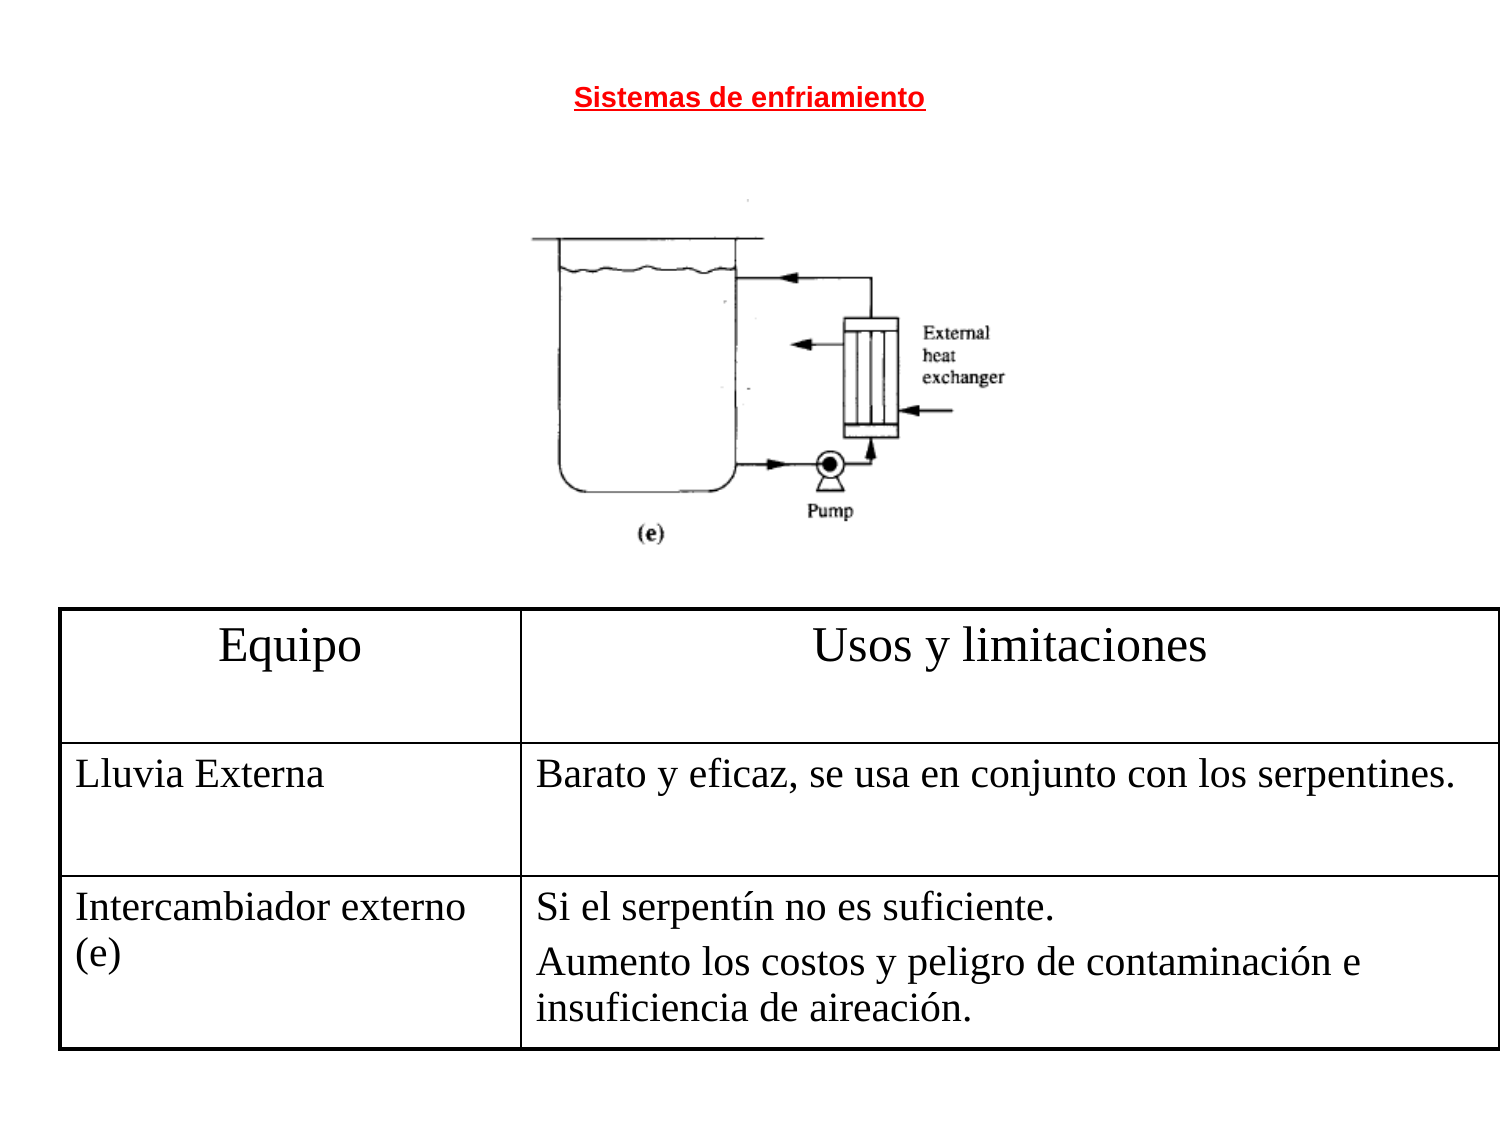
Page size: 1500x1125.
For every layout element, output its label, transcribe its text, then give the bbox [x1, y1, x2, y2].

picture [503, 198, 1031, 551]
table_header Equipo [62, 611, 520, 742]
table_cell Lluvia Externa [62, 744, 520, 875]
table_cell Si el serpentín no es suficiente. Aumento los costos y peligro de contaminación e insuficiencia de aireación. [522, 877, 1498, 1047]
table_cell Barato y eficaz, se usa en conjunto con los serpentines. [522, 744, 1498, 875]
text_box Sistemas de enfriamiento [74, 37, 1425, 121]
table_header Usos y limitaciones [522, 611, 1498, 742]
table_cell Intercambiador externo (e) [62, 877, 520, 1047]
